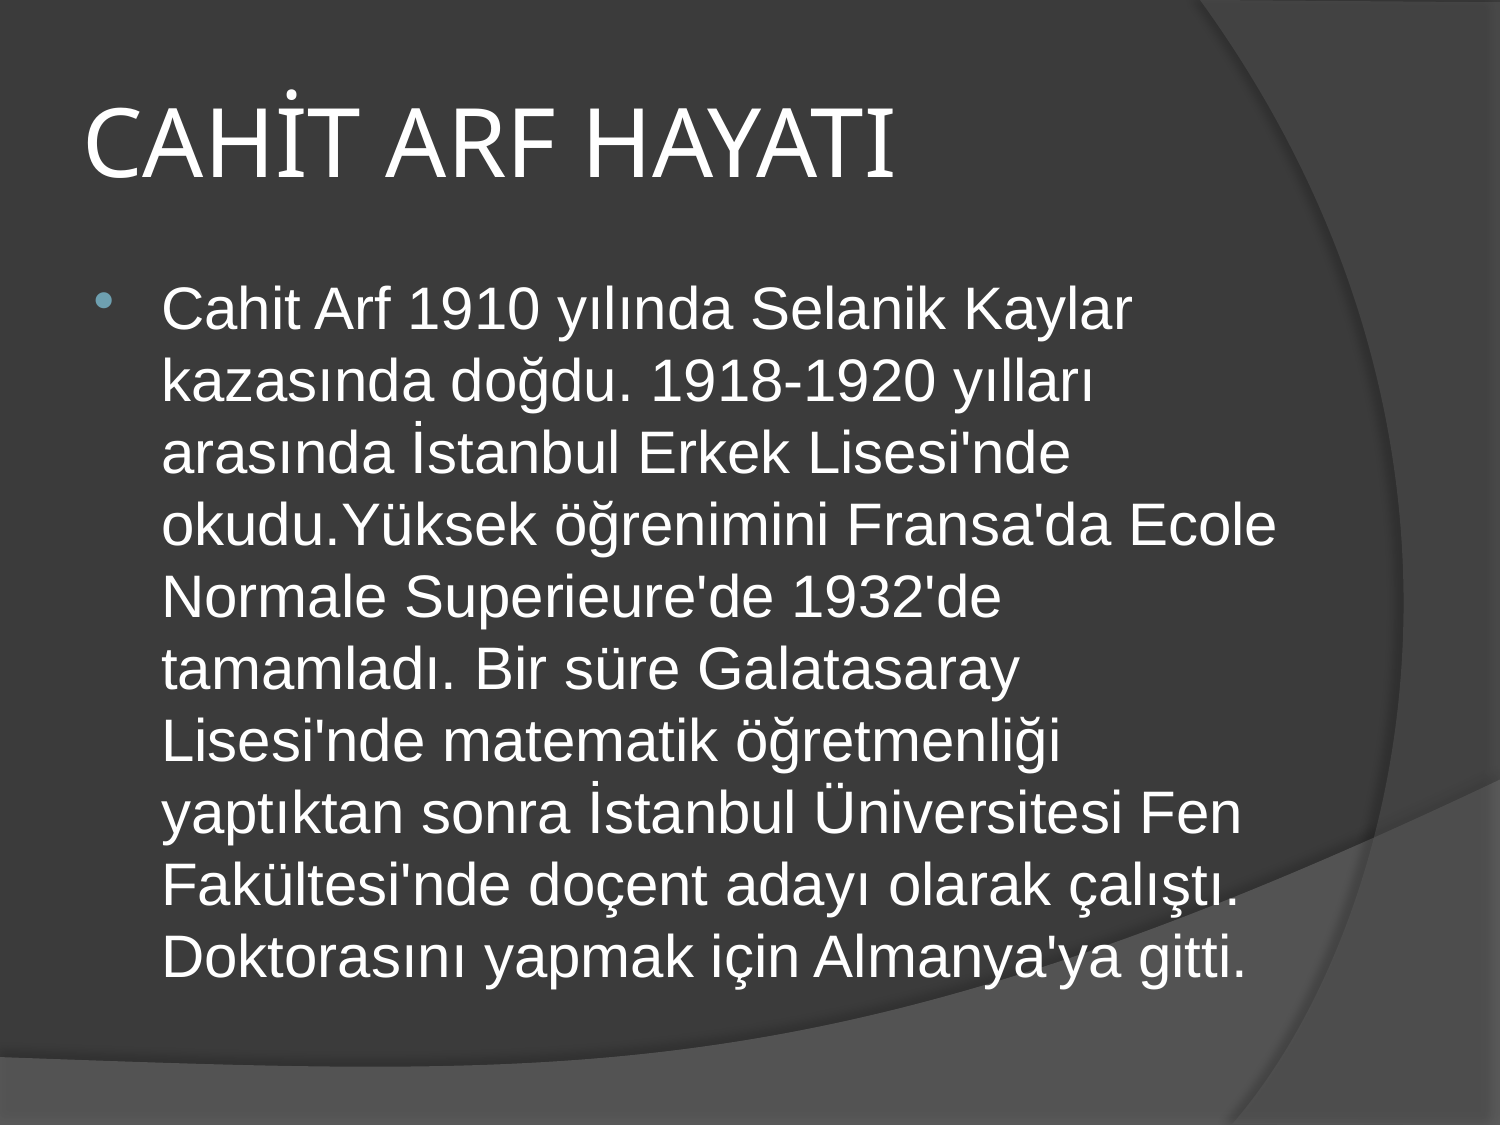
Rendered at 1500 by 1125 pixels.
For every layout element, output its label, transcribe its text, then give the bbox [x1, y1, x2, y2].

title CAHİT ARF HAYATI [75, 45, 1300, 233]
list Cahit Arf 1910 yılında Selanik Kaylar kazasında doğdu. 1918-1920 yılları arasında İstanbul Erkek Lisesi'nde okudu.Yüksek öğrenimini Fransa'da Ecole Normale Superieure'de 1932'de tamamladı. Bir süre Galatasaray Lisesi'nde matematik öğretmenliği yaptıktan sonra İstanbul Üniversitesi Fen Fakültesi'nde doçent adayı olarak çalıştı. Doktorasını yapmak için Almanya'ya gitti. [75, 262, 1300, 1005]
